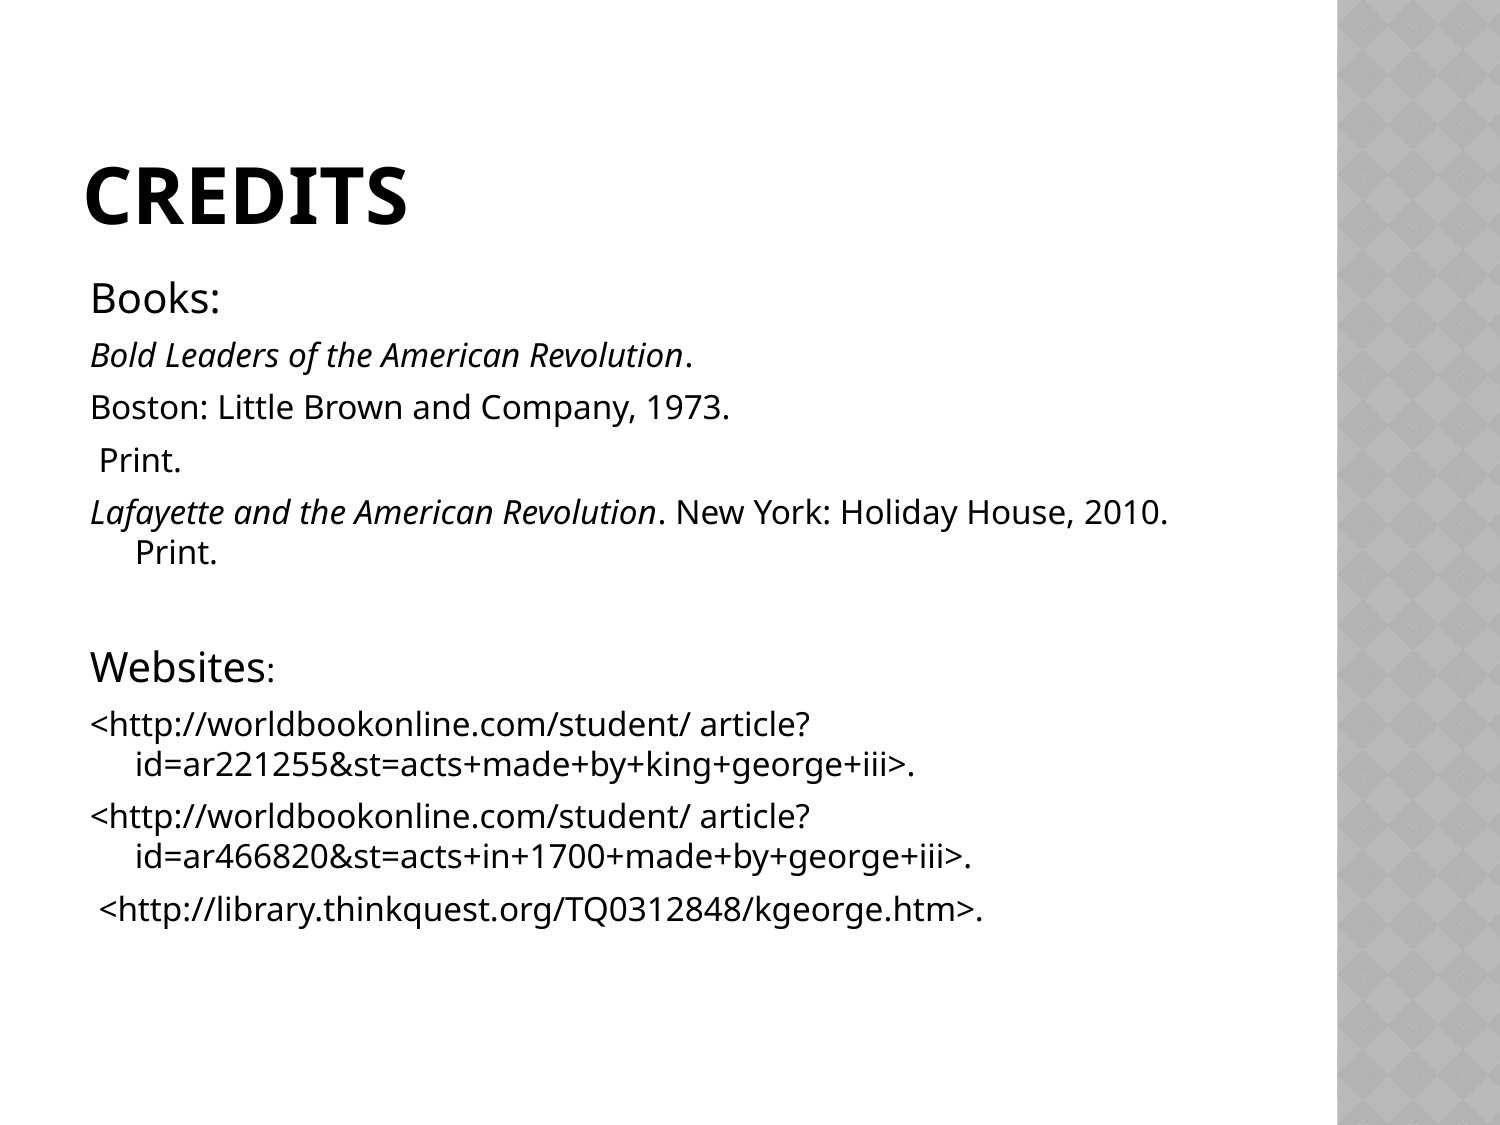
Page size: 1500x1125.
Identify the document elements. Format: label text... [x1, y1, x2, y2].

title credits [75, 52, 1263, 240]
list Books: Bold Leaders of the American Revolution. Boston: Little Brown and Company, 1973. Print. Lafayette and the American Revolution. New York: Holiday House, 2010. Print. Websites: <http://worldbookonline.com/student/ article?id=ar221255&st=acts+made+by+king+george+iii>. <http://worldbookonline.com/student/ article?id=ar466820&st=acts+in+1700+made+by+george+iii>. <http://library.thinkquest.org/TQ0312848/kgeorge.htm>. [75, 264, 1263, 1059]
